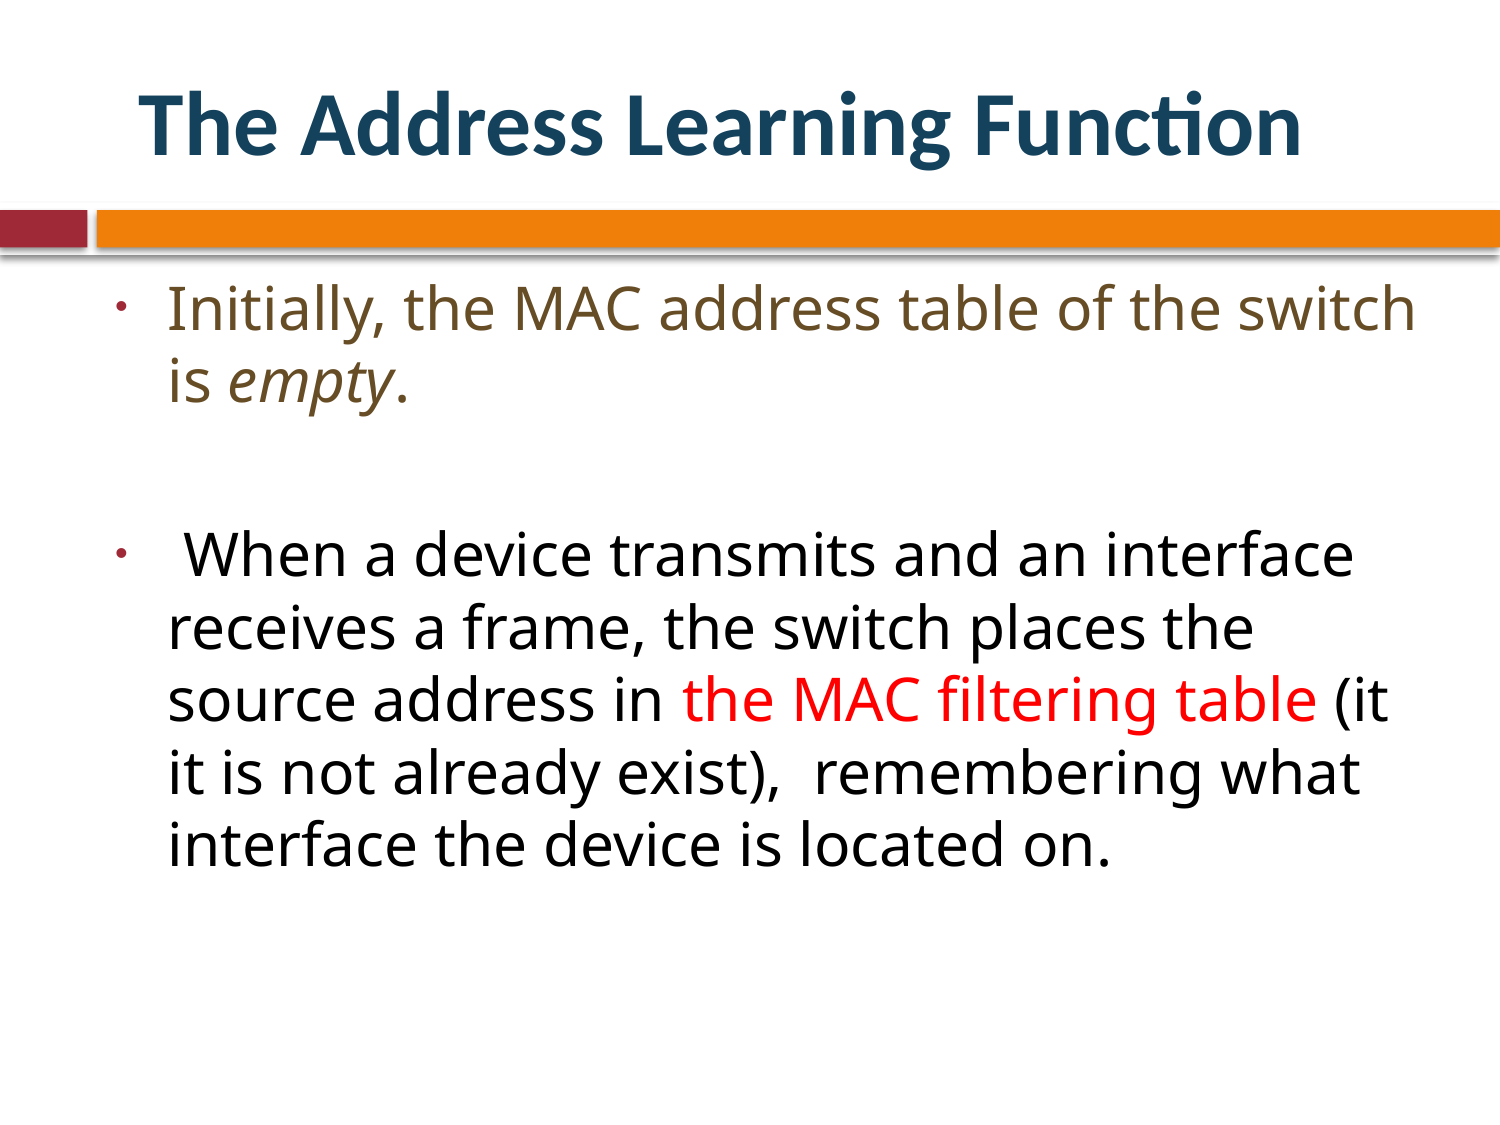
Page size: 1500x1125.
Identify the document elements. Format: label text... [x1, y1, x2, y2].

list Initially, the MAC address table of the switch is empty. When a device transmits and an interface receives a frame, the switch places the source address in the MAC filtering table (it it is not already exist), remembering what interface the device is located on. [100, 262, 1438, 1000]
title The Address Learning Function [100, 37, 1438, 200]
